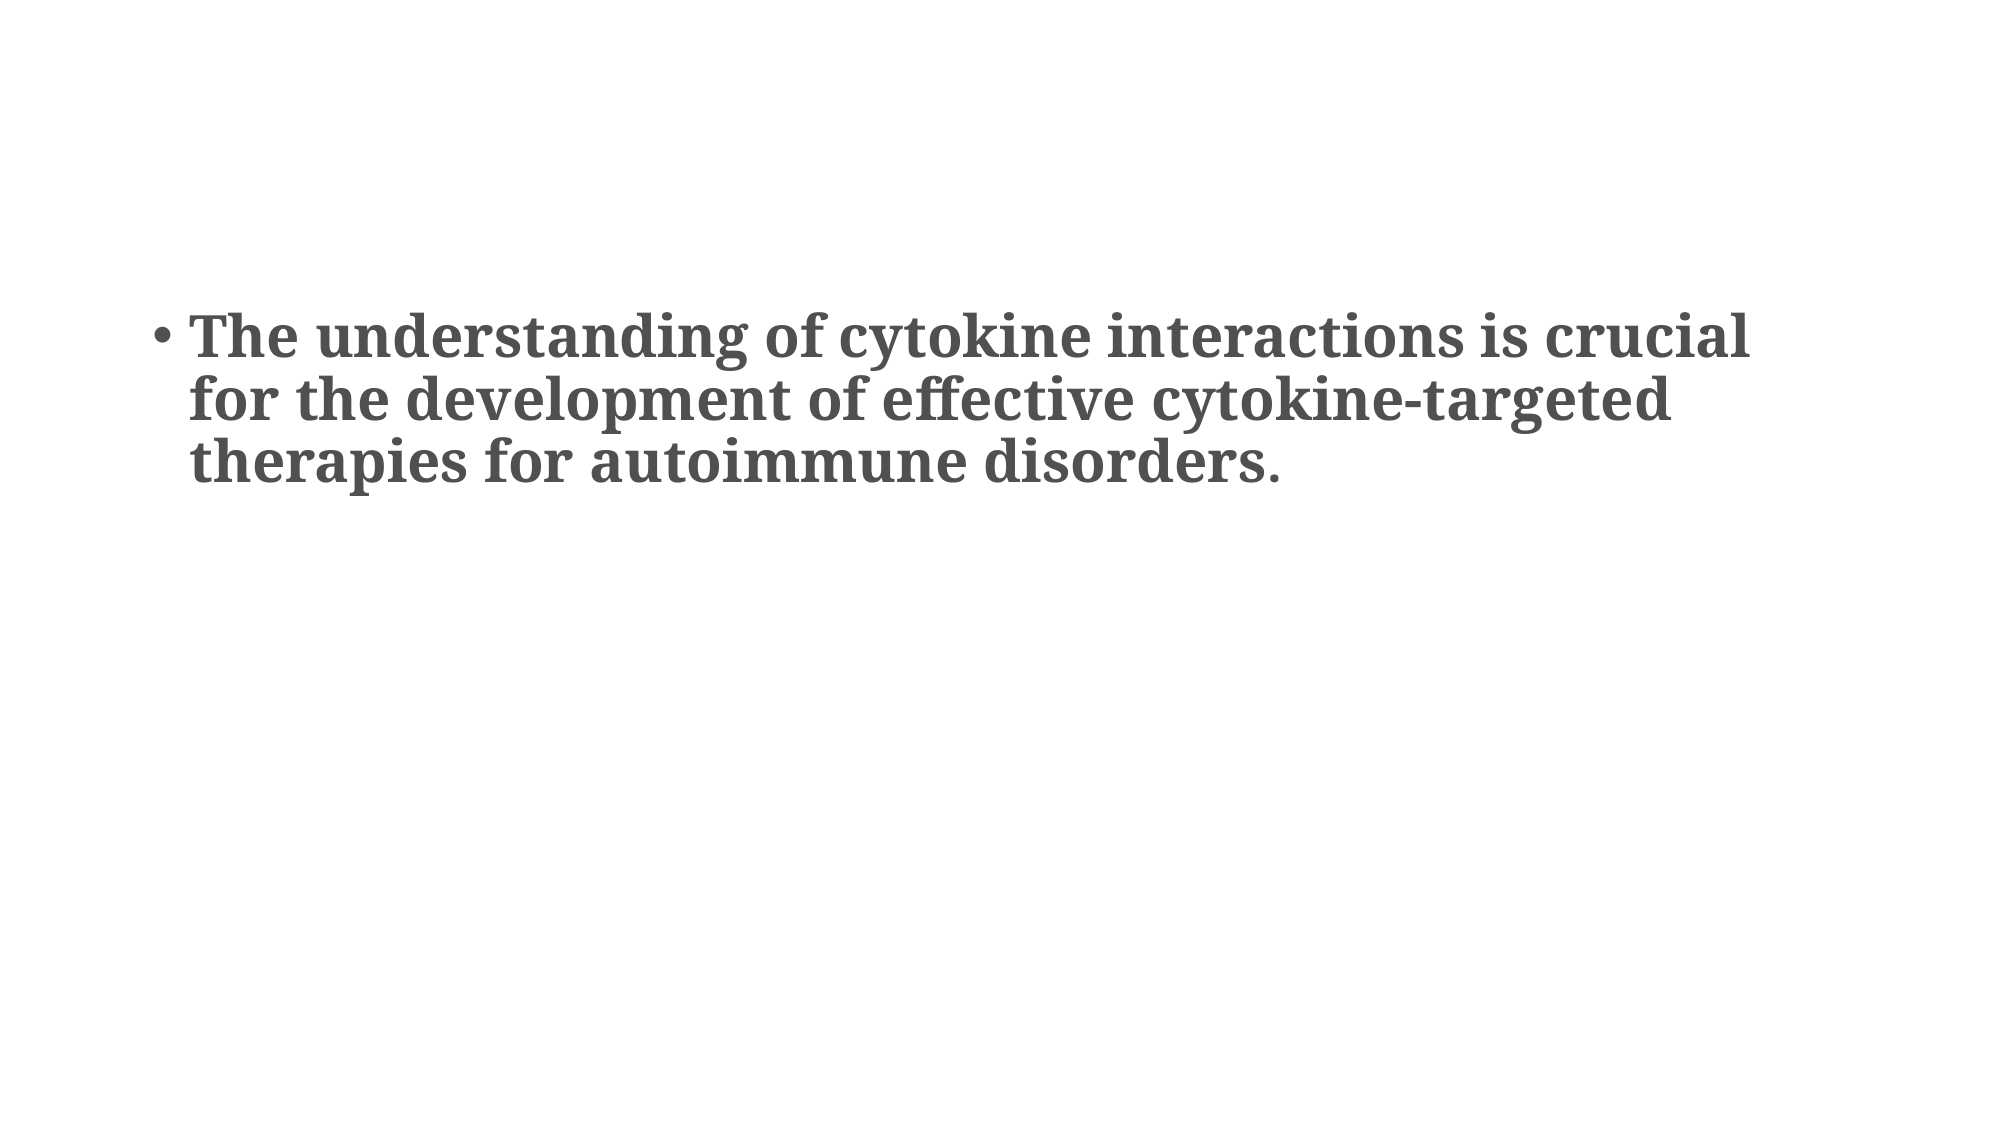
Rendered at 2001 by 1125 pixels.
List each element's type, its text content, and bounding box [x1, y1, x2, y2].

list The understanding of cytokine interactions is crucial for the development of effective cytokine-targeted therapies for autoimmune disorders. [137, 299, 1863, 1014]
